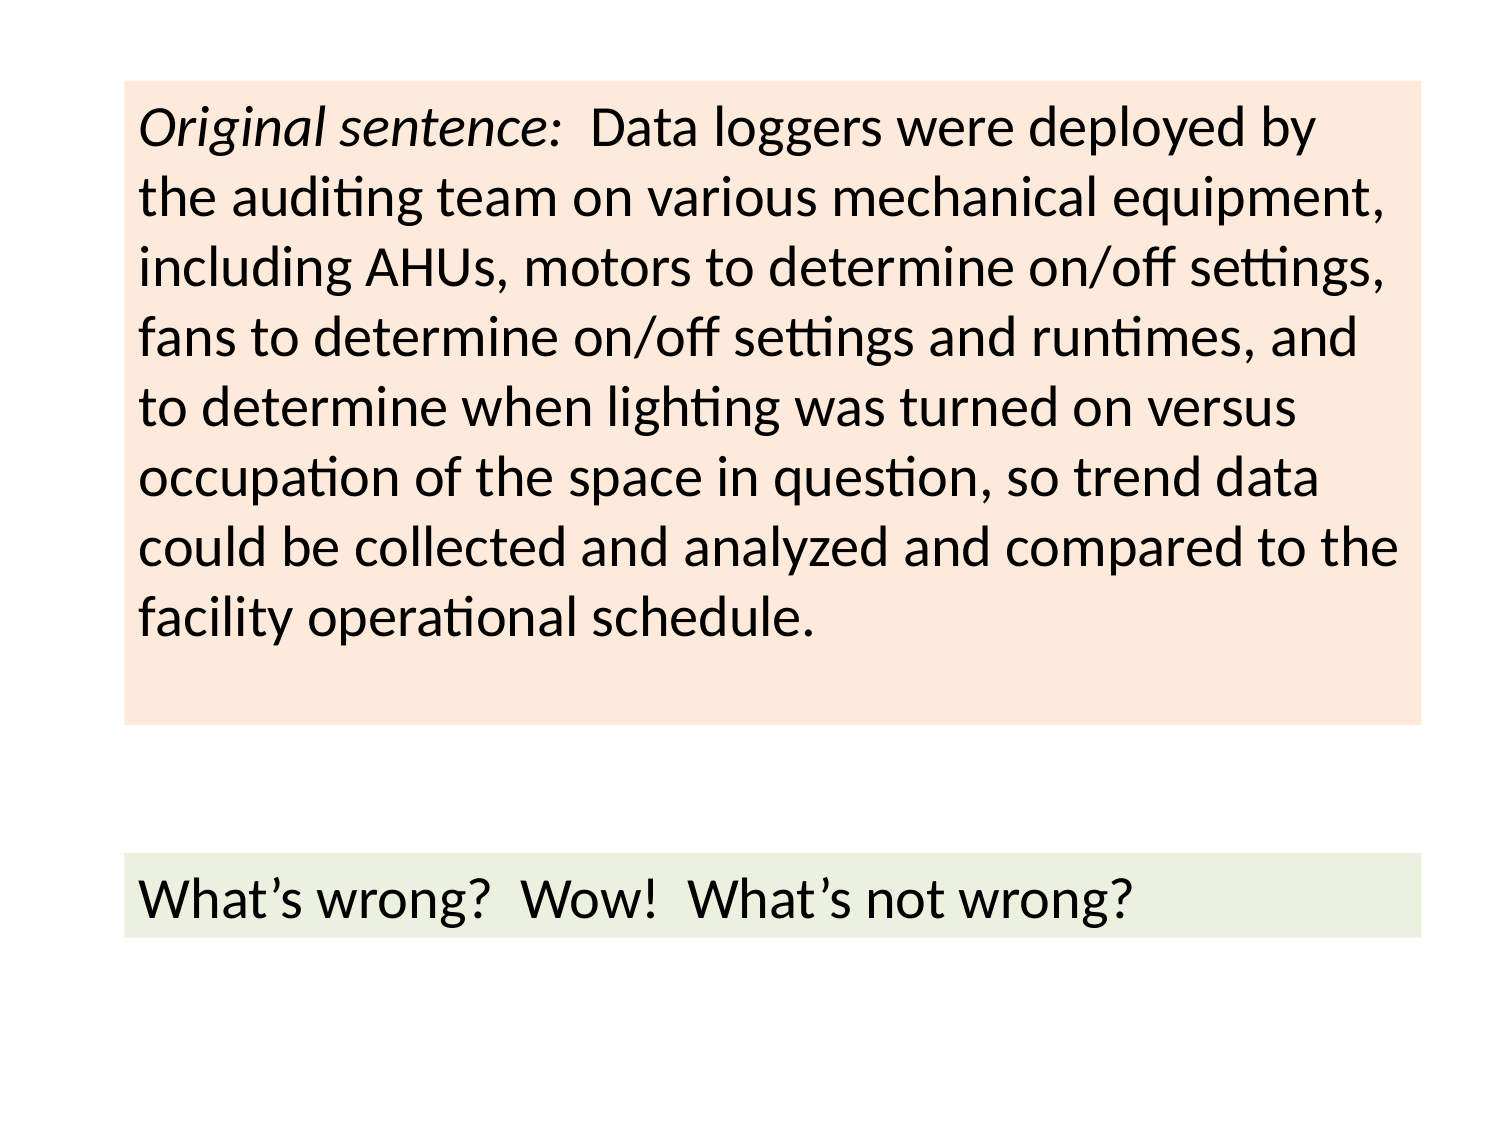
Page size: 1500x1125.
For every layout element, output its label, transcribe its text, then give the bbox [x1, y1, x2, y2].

text_box Original sentence: Data loggers were deployed by the auditing team on various mechanical equipment, including AHUs, motors to determine on/off settings, fans to determine on/off settings and runtimes, and to determine when lighting was turned on versus occupation of the space in question, so trend data could be collected and analyzed and compared to the facility operational schedule. [124, 80, 1422, 726]
text_box What’s wrong? Wow! What’s not wrong? [124, 852, 1422, 938]
